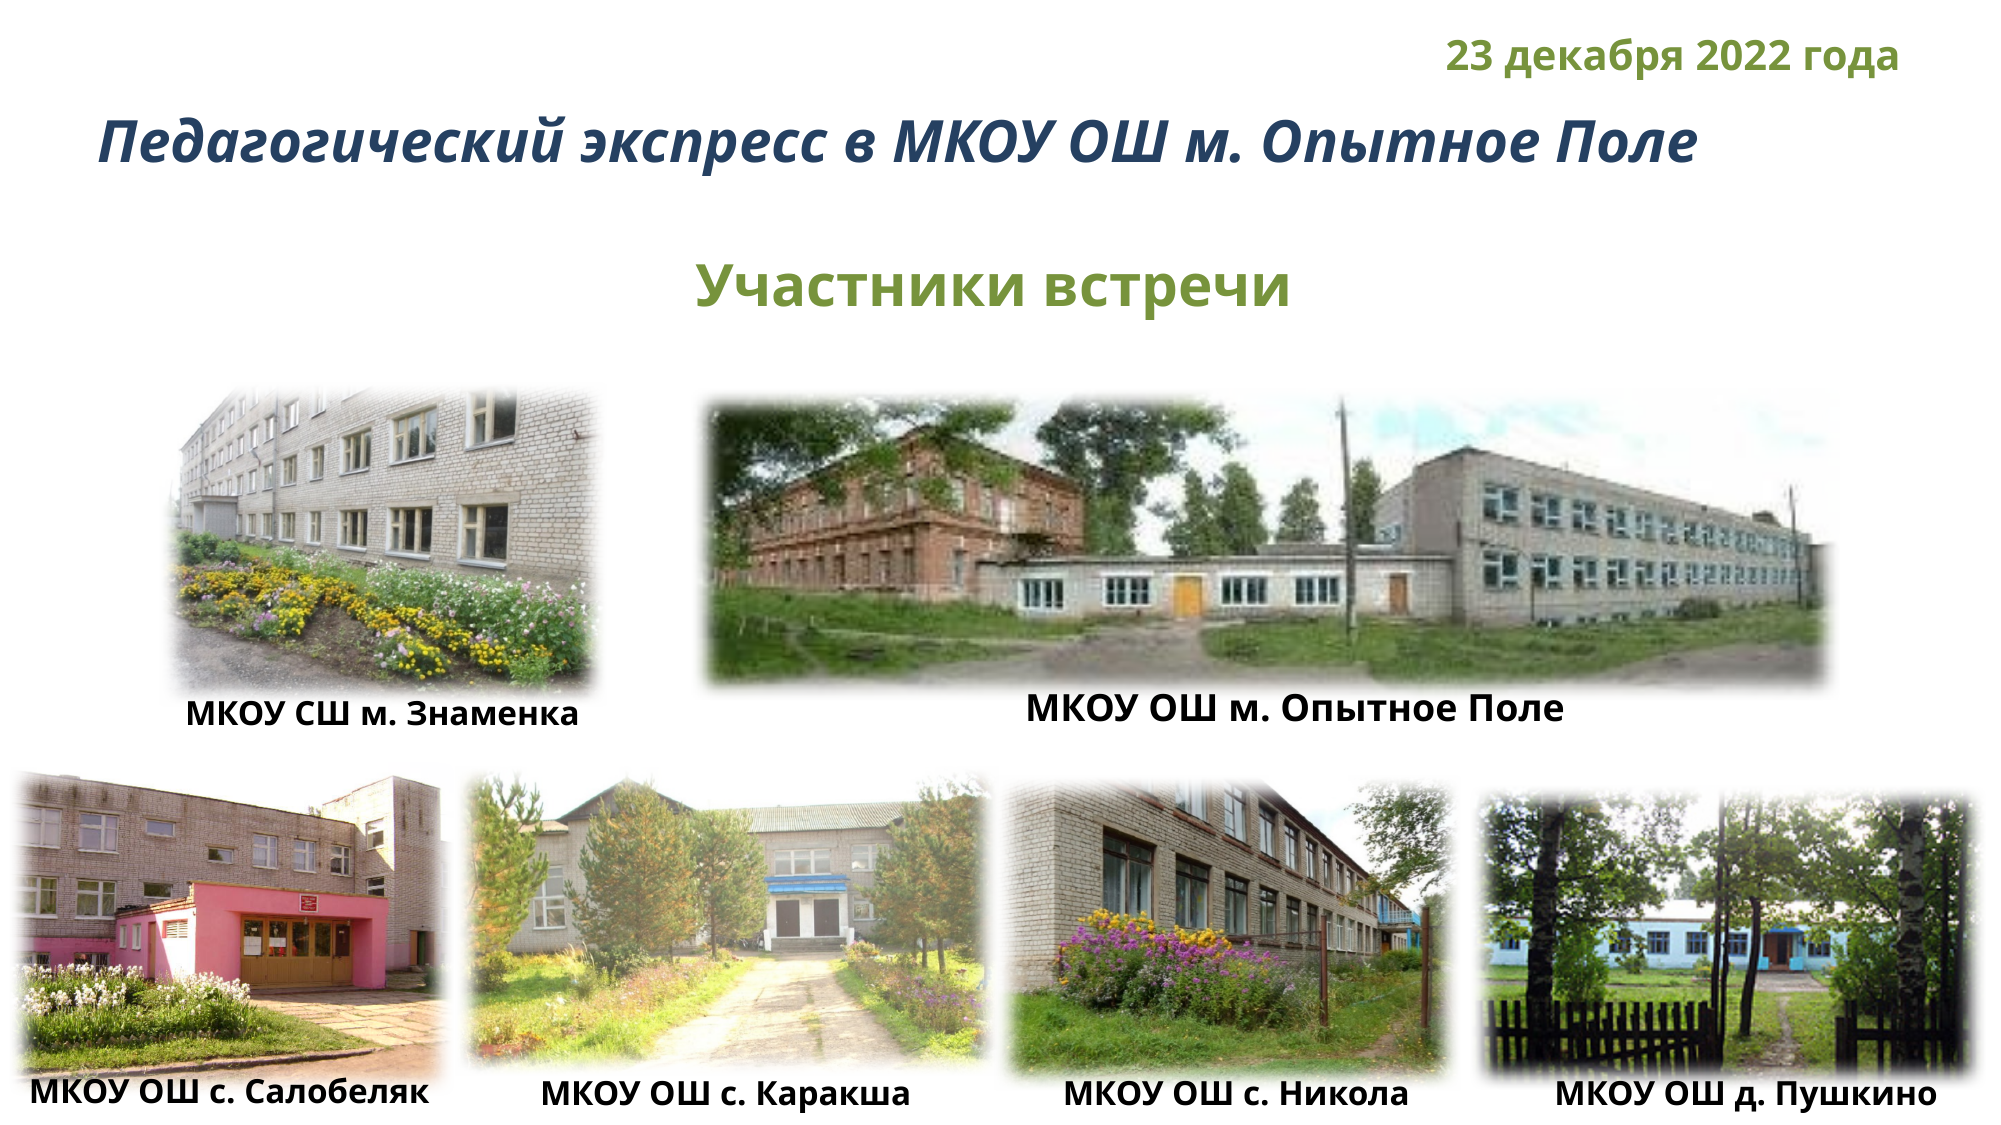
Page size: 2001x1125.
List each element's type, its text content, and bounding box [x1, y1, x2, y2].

text_box МКОУ ОШ с. Никола [986, 1083, 1487, 1125]
text_box МКОУ ОШ м. Опытное Поле [915, 709, 1676, 758]
text_box МКОУ СШ м. Знаменка [99, 661, 666, 764]
text_box Участники встречи [551, 241, 1438, 326]
text_box МКОУ ОШ д. Пушкино [1490, 1043, 2000, 1125]
picture [1469, 784, 1987, 1091]
picture [7, 761, 1461, 1097]
text_box МКОУ ОШ с. Каракша [478, 1083, 977, 1125]
picture [690, 388, 1840, 701]
picture [158, 382, 607, 708]
text_box МКОУ ОШ с. Салобеляк [0, 1048, 480, 1125]
text_box Педагогический экспресс в МКОУ ОШ м. Опытное Поле [83, 96, 1922, 182]
